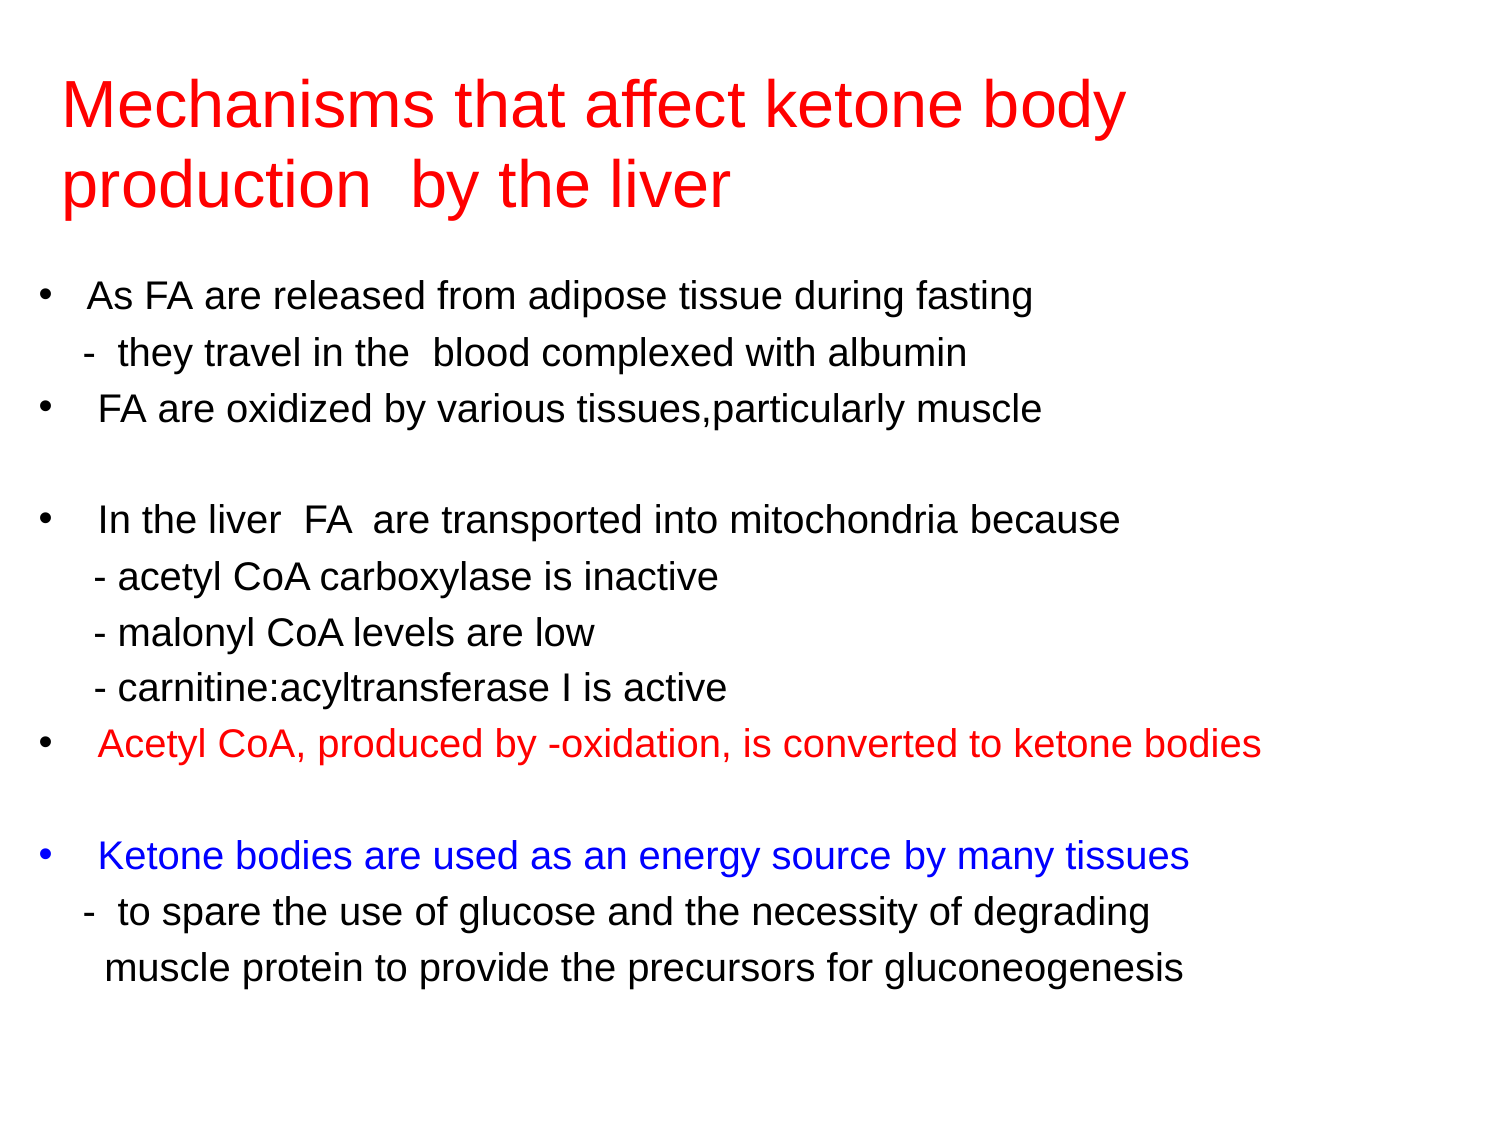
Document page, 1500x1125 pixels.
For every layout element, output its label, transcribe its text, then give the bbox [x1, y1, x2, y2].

title Mechanisms that affect ketone body production by the liver [46, 46, 1472, 235]
list As FA are released from adipose tissue during fasting - they travel in the blood complexed with albumin FA are oxidized by various tissues,particularly muscle In the liver FA are transported into mitochondria because - acetyl CoA carboxylase is inactive - malonyl CoA levels are low - carnitine:acyltransferase I is active Acetyl CoA, produced by -oxidation, is converted to ketone bodies Ketone bodies are used as an energy source by many tissues - to spare the use of glucose and the necessity of degrading muscle protein to provide the precursors for gluconeogenesis [23, 262, 1500, 1005]
